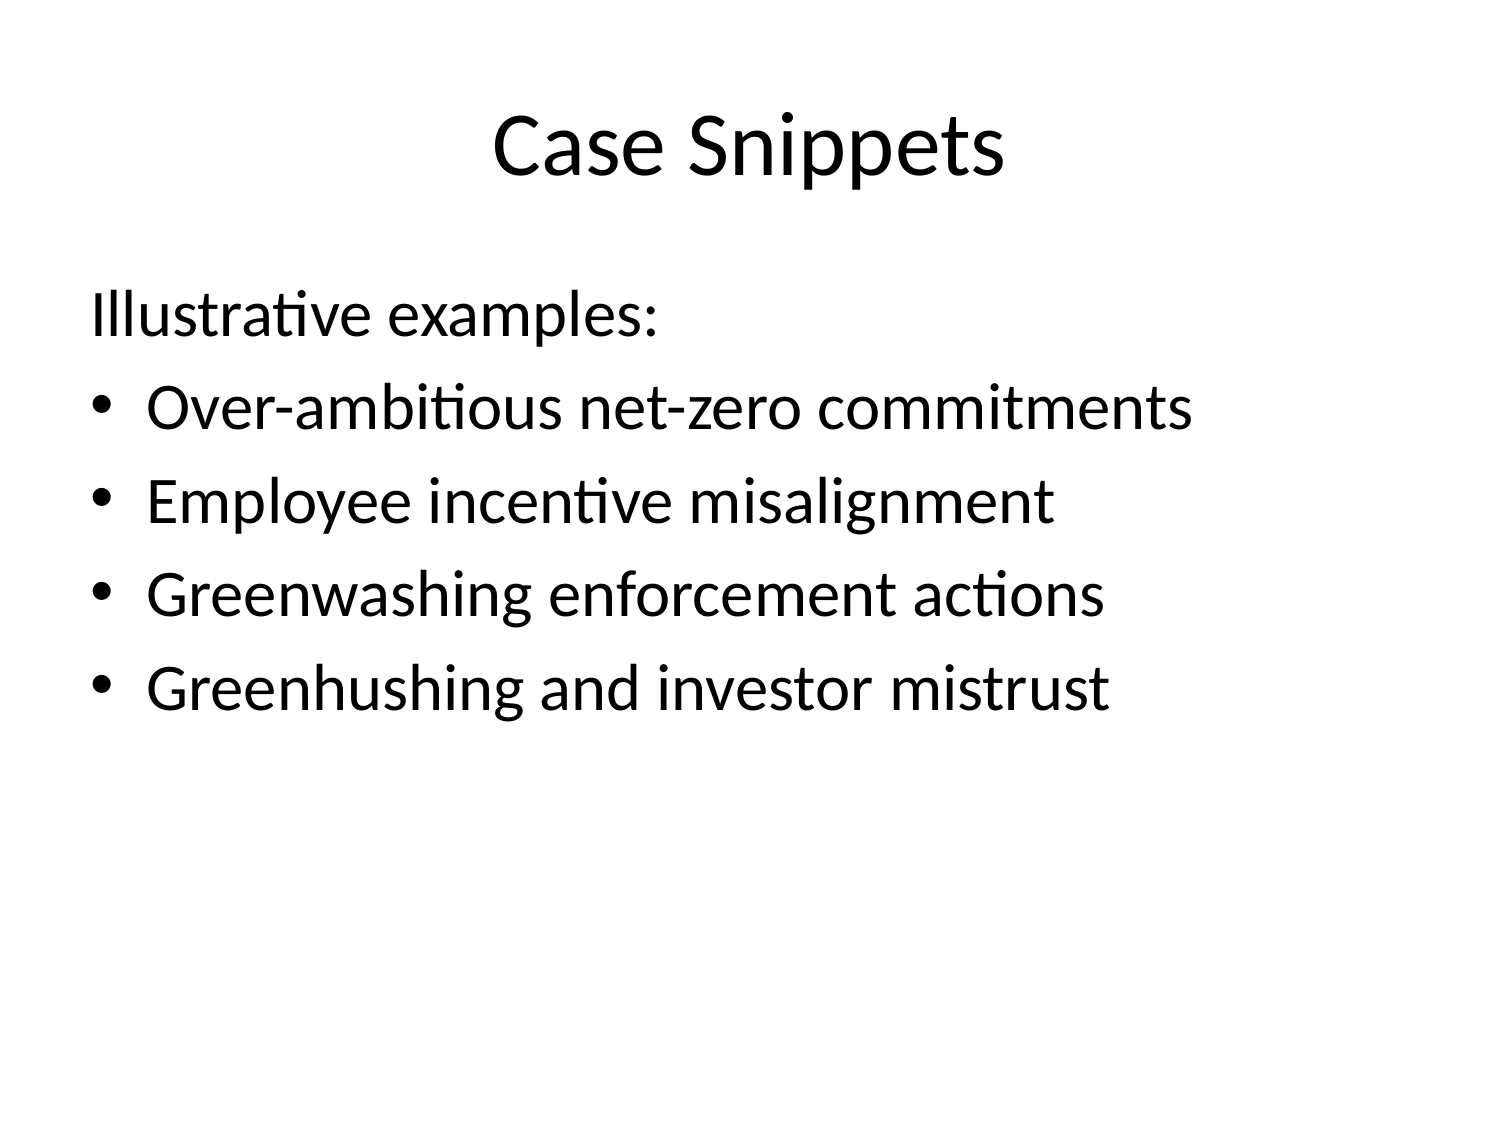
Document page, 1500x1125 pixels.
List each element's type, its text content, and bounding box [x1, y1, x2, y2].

title Case Snippets [75, 45, 1425, 233]
list Illustrative examples: Over-ambitious net-zero commitments Employee incentive misalignment Greenwashing enforcement actions Greenhushing and investor mistrust [75, 262, 1425, 1005]
